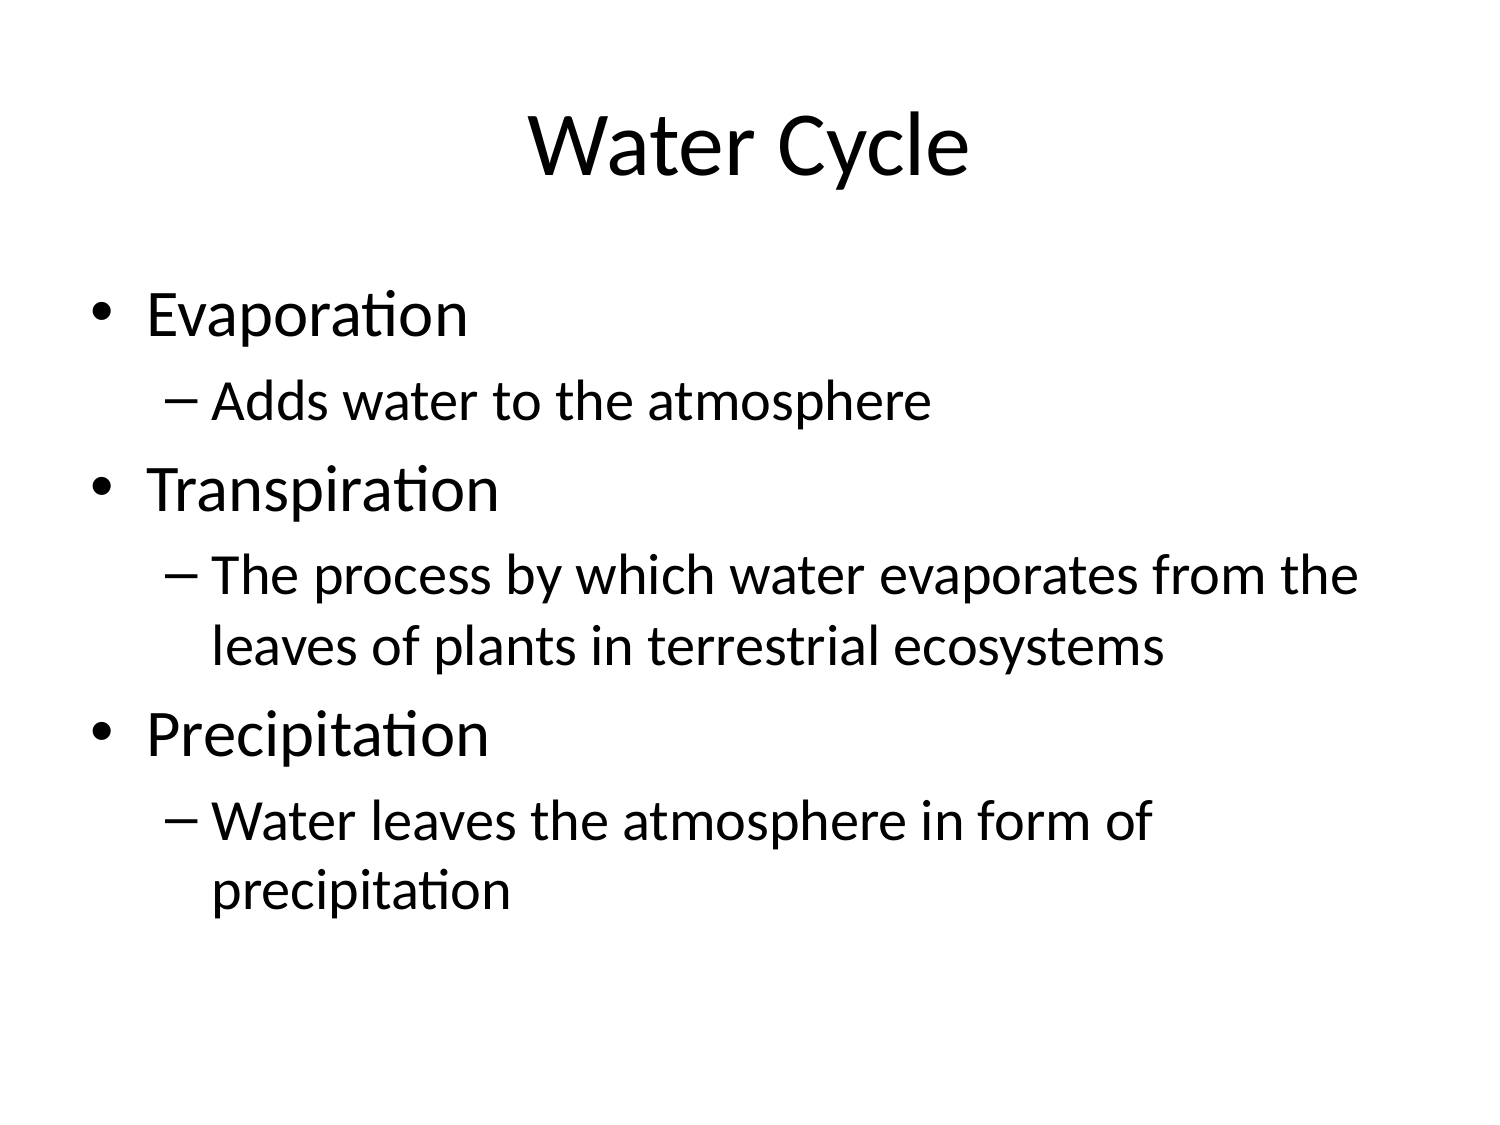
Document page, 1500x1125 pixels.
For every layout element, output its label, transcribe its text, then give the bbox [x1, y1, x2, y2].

list Evaporation Adds water to the atmosphere Transpiration The process by which water evaporates from the leaves of plants in terrestrial ecosystems Precipitation Water leaves the atmosphere in form of precipitation [75, 262, 1425, 1005]
title Water Cycle [75, 45, 1425, 233]
